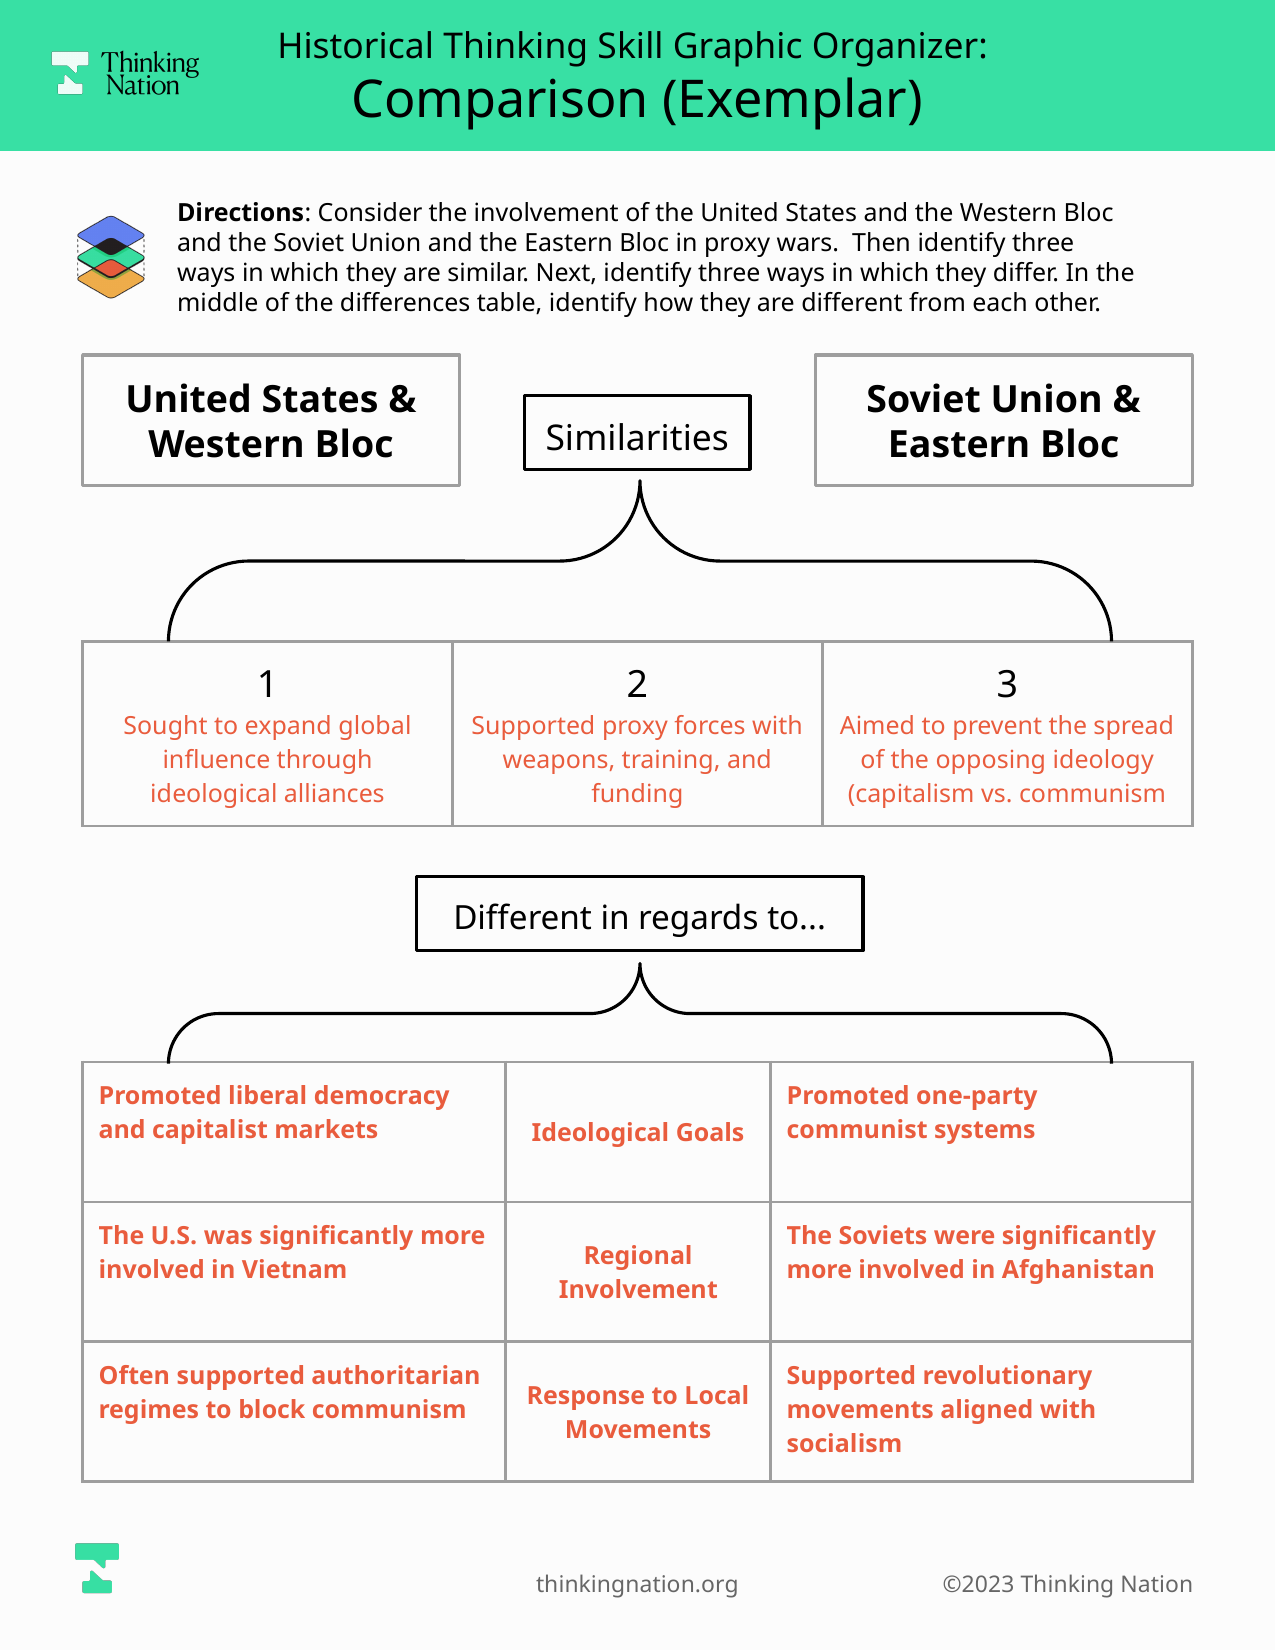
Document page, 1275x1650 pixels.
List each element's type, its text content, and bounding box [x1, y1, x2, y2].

text_box Historical Thinking Skill Graphic Organizer: Comparison (Exemplar) [0, 0, 1275, 151]
table_cell Supported revolutionary movements aligned with socialism [772, 1343, 1191, 1480]
table_cell Response to Local Movements [507, 1343, 769, 1480]
text_box Soviet Union & Eastern Bloc [815, 354, 1193, 486]
text_box [168, 963, 1112, 1064]
table_header 2 Supported proxy forces with weapons, training, and funding [454, 643, 821, 825]
text_box United States & Western Bloc [82, 354, 460, 486]
picture [56, 201, 166, 312]
text_box thinkingnation.org [486, 1553, 789, 1605]
text_box Different in regards to... [416, 876, 864, 951]
table_cell Often supported authoritarian regimes to block communism [84, 1343, 504, 1480]
table_header Promoted liberal democracy and capitalist markets [84, 1063, 504, 1201]
table_header Ideological Goals [507, 1064, 769, 1201]
table_header 1 Sought to expand global influence through ideological alliances [84, 643, 451, 825]
text_box Directions: Consider the involvement of the United States and the Western Bloc and the Soviet Union and the Eastern Bloc in proxy wars. Then identify three ways in which they are similar. Next, identify three ways in which they differ. In the middle of the differences table, identify how they are different from each other. [158, 191, 1158, 323]
picture [62, 1533, 132, 1603]
table_header 3 Aimed to prevent the spread of the opposing ideology (capitalism vs. communism [824, 643, 1191, 825]
table_cell The U.S. was significantly more involved in Vietnam [84, 1203, 504, 1340]
picture [35, 37, 205, 108]
table_cell Regional Involvement [507, 1203, 769, 1340]
table_header Promoted one-party communist systems [772, 1063, 1191, 1201]
text_box ©2023 Thinking Nation [907, 1553, 1210, 1605]
table_cell The Soviets were significantly more involved in Afghanistan [772, 1203, 1191, 1340]
text_box Similarities [524, 395, 751, 470]
text_box [168, 480, 1112, 642]
